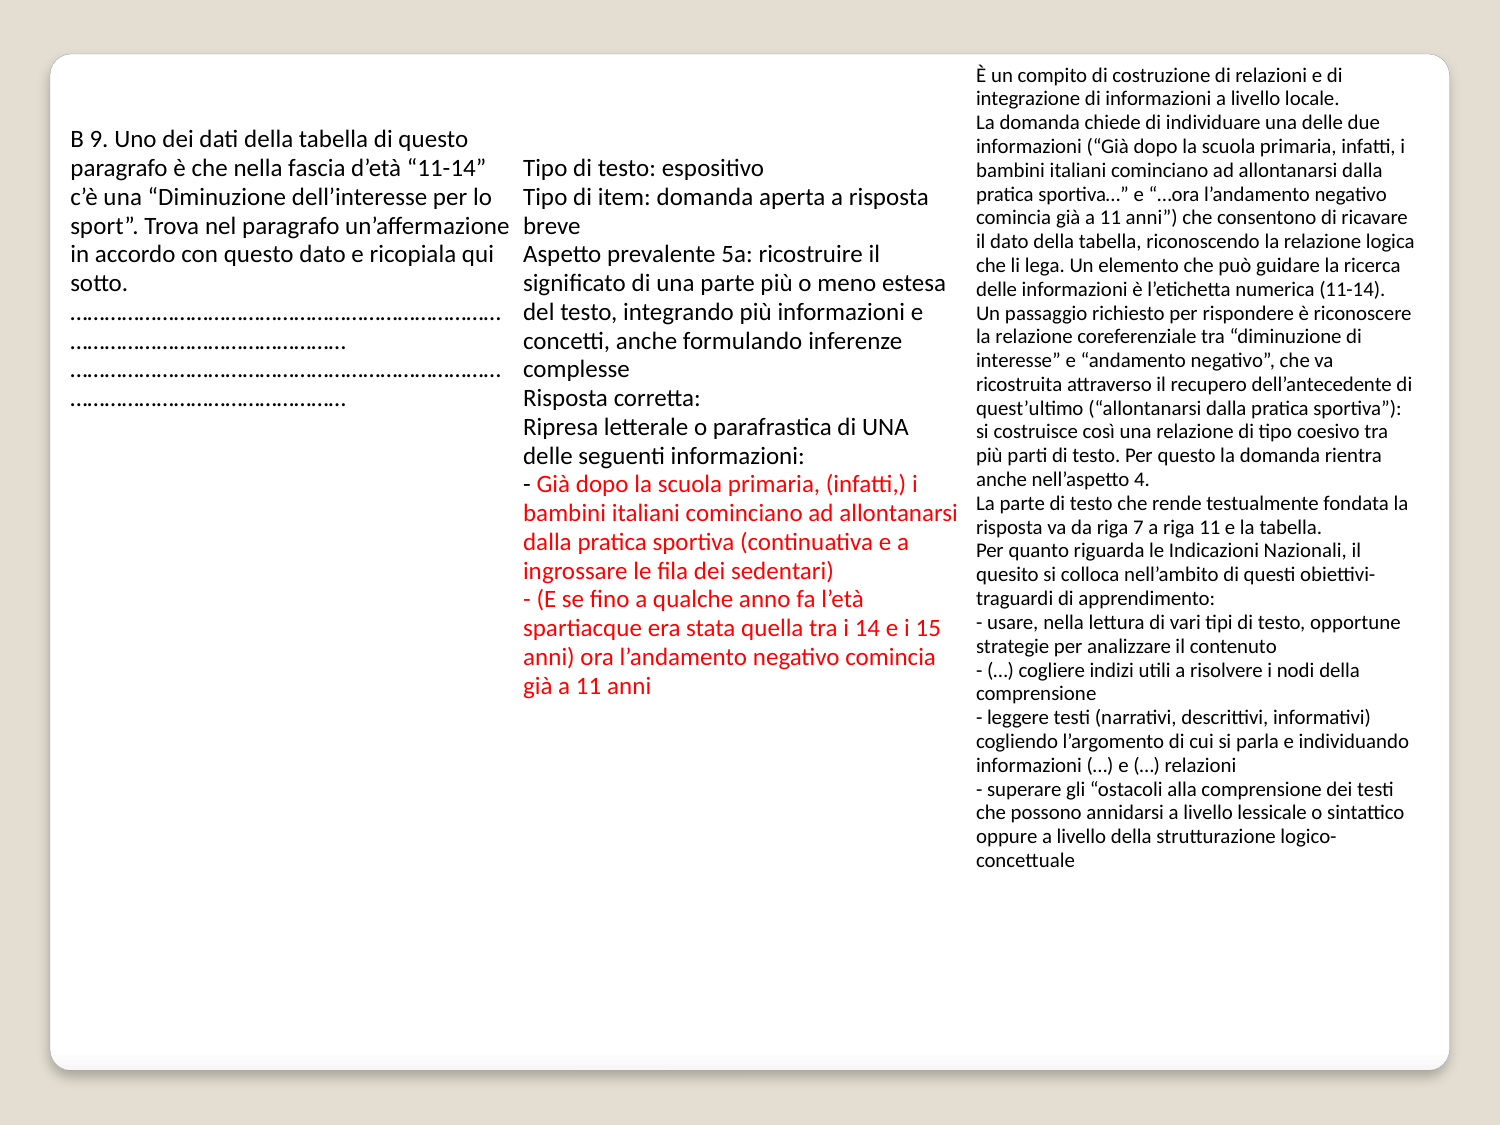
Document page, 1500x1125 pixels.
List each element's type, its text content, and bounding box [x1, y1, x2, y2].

table_header B 9. Uno dei dati della tabella di questo paragrafo è che nella fascia d’età “11-14” c’è una “Diminuzione dell’interesse per lo sport”. Trova nel paragrafo un’affermazione in accordo con questo dato e ricopiala qui sotto. …………………………………………………………………………………………………………… …………………………………………………………………………………………………………… [65, 43, 518, 1070]
table_header È un compito di costruzione di relazioni e di integrazione di informazioni a livello locale. La domanda chiede di individuare una delle due informazioni (“Già dopo la scuola primaria, infatti, i bambini italiani cominciano ad allontanarsi dalla pratica sportiva…” e “…ora l’andamento negativo comincia già a 11 anni”) che consentono di ricavare il dato della tabella, riconoscendo la relazione logica che li lega. Un elemento che può guidare la ricerca delle informazioni è l’etichetta numerica (11-14). Un passaggio richiesto per rispondere è riconoscere la relazione coreferenziale tra “diminuzione di interesse” e “andamento negativo”, che va ricostruita attraverso il recupero dell’antecedente di quest’ultimo (“allontanarsi dalla pratica sportiva”): si costruisce così una relazione di tipo coesivo tra più parti di testo. Per questo la domanda rientra anche nell’aspetto 4. La parte di testo che rende testualmente fondata la risposta va da riga 7 a riga 11 e la tabella. Per quanto riguarda le Indicazioni Nazionali, il quesito si colloca nell’ambito di questi obiettivi-traguardi di apprendimento: - usare, nella lettura di vari tipi di testo, opportune strategie per analizzare il contenuto - (…) cogliere indizi utili a risolvere i nodi della comprensione - leggere testi (narrativi, descrittivi, informativi) cogliendo l’argomento di cui si parla e individuando informazioni (…) e (…) relazioni - superare gli “ostacoli alla comprensione dei testi che possono annidarsi a livello lessicale o sintattico oppure a livello della strutturazione logico-concettuale [970, 43, 1423, 1070]
table_header Tipo di testo: espositivo Tipo di item: domanda aperta a risposta breve Aspetto prevalente 5a: ricostruire il significato di una parte più o meno estesa del testo, integrando più informazioni e concetti, anche formulando inferenze complesse Risposta corretta: Ripresa letterale o parafrastica di UNA delle seguenti informazioni: - Già dopo la scuola primaria, (infatti,) i bambini italiani cominciano ad allontanarsi dalla pratica sportiva (continuativa e a ingrossare le fila dei sedentari) - (E se fino a qualche anno fa l’età spartiacque era stata quella tra i 14 e i 15 anni) ora l’andamento negativo comincia già a 11 anni [518, 43, 970, 1070]
